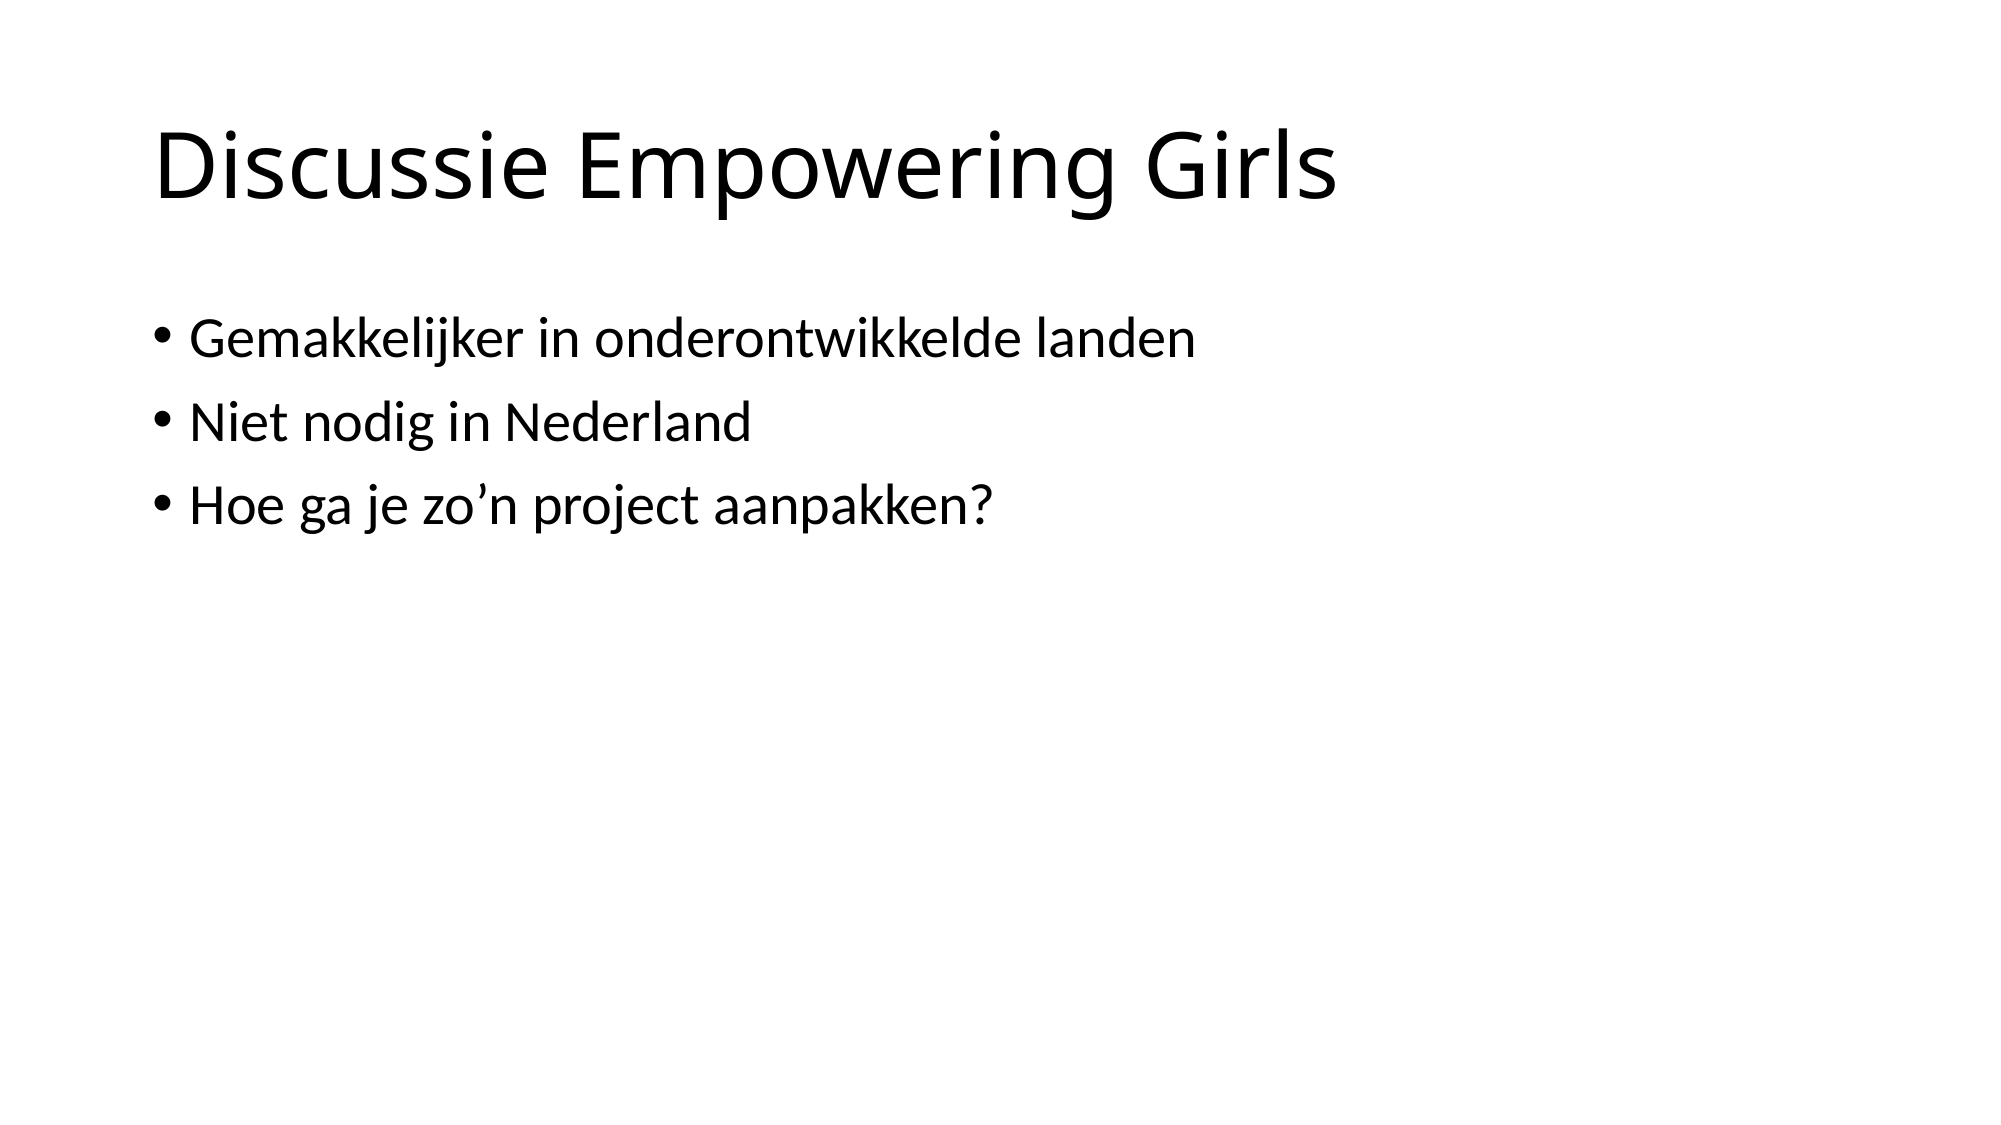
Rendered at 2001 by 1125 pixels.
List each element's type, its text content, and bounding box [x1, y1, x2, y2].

title Discussie Empowering Girls [137, 59, 1863, 278]
list Gemakkelijker in onderontwikkelde landen Niet nodig in Nederland Hoe ga je zo’n project aanpakken? [137, 299, 1863, 1014]
